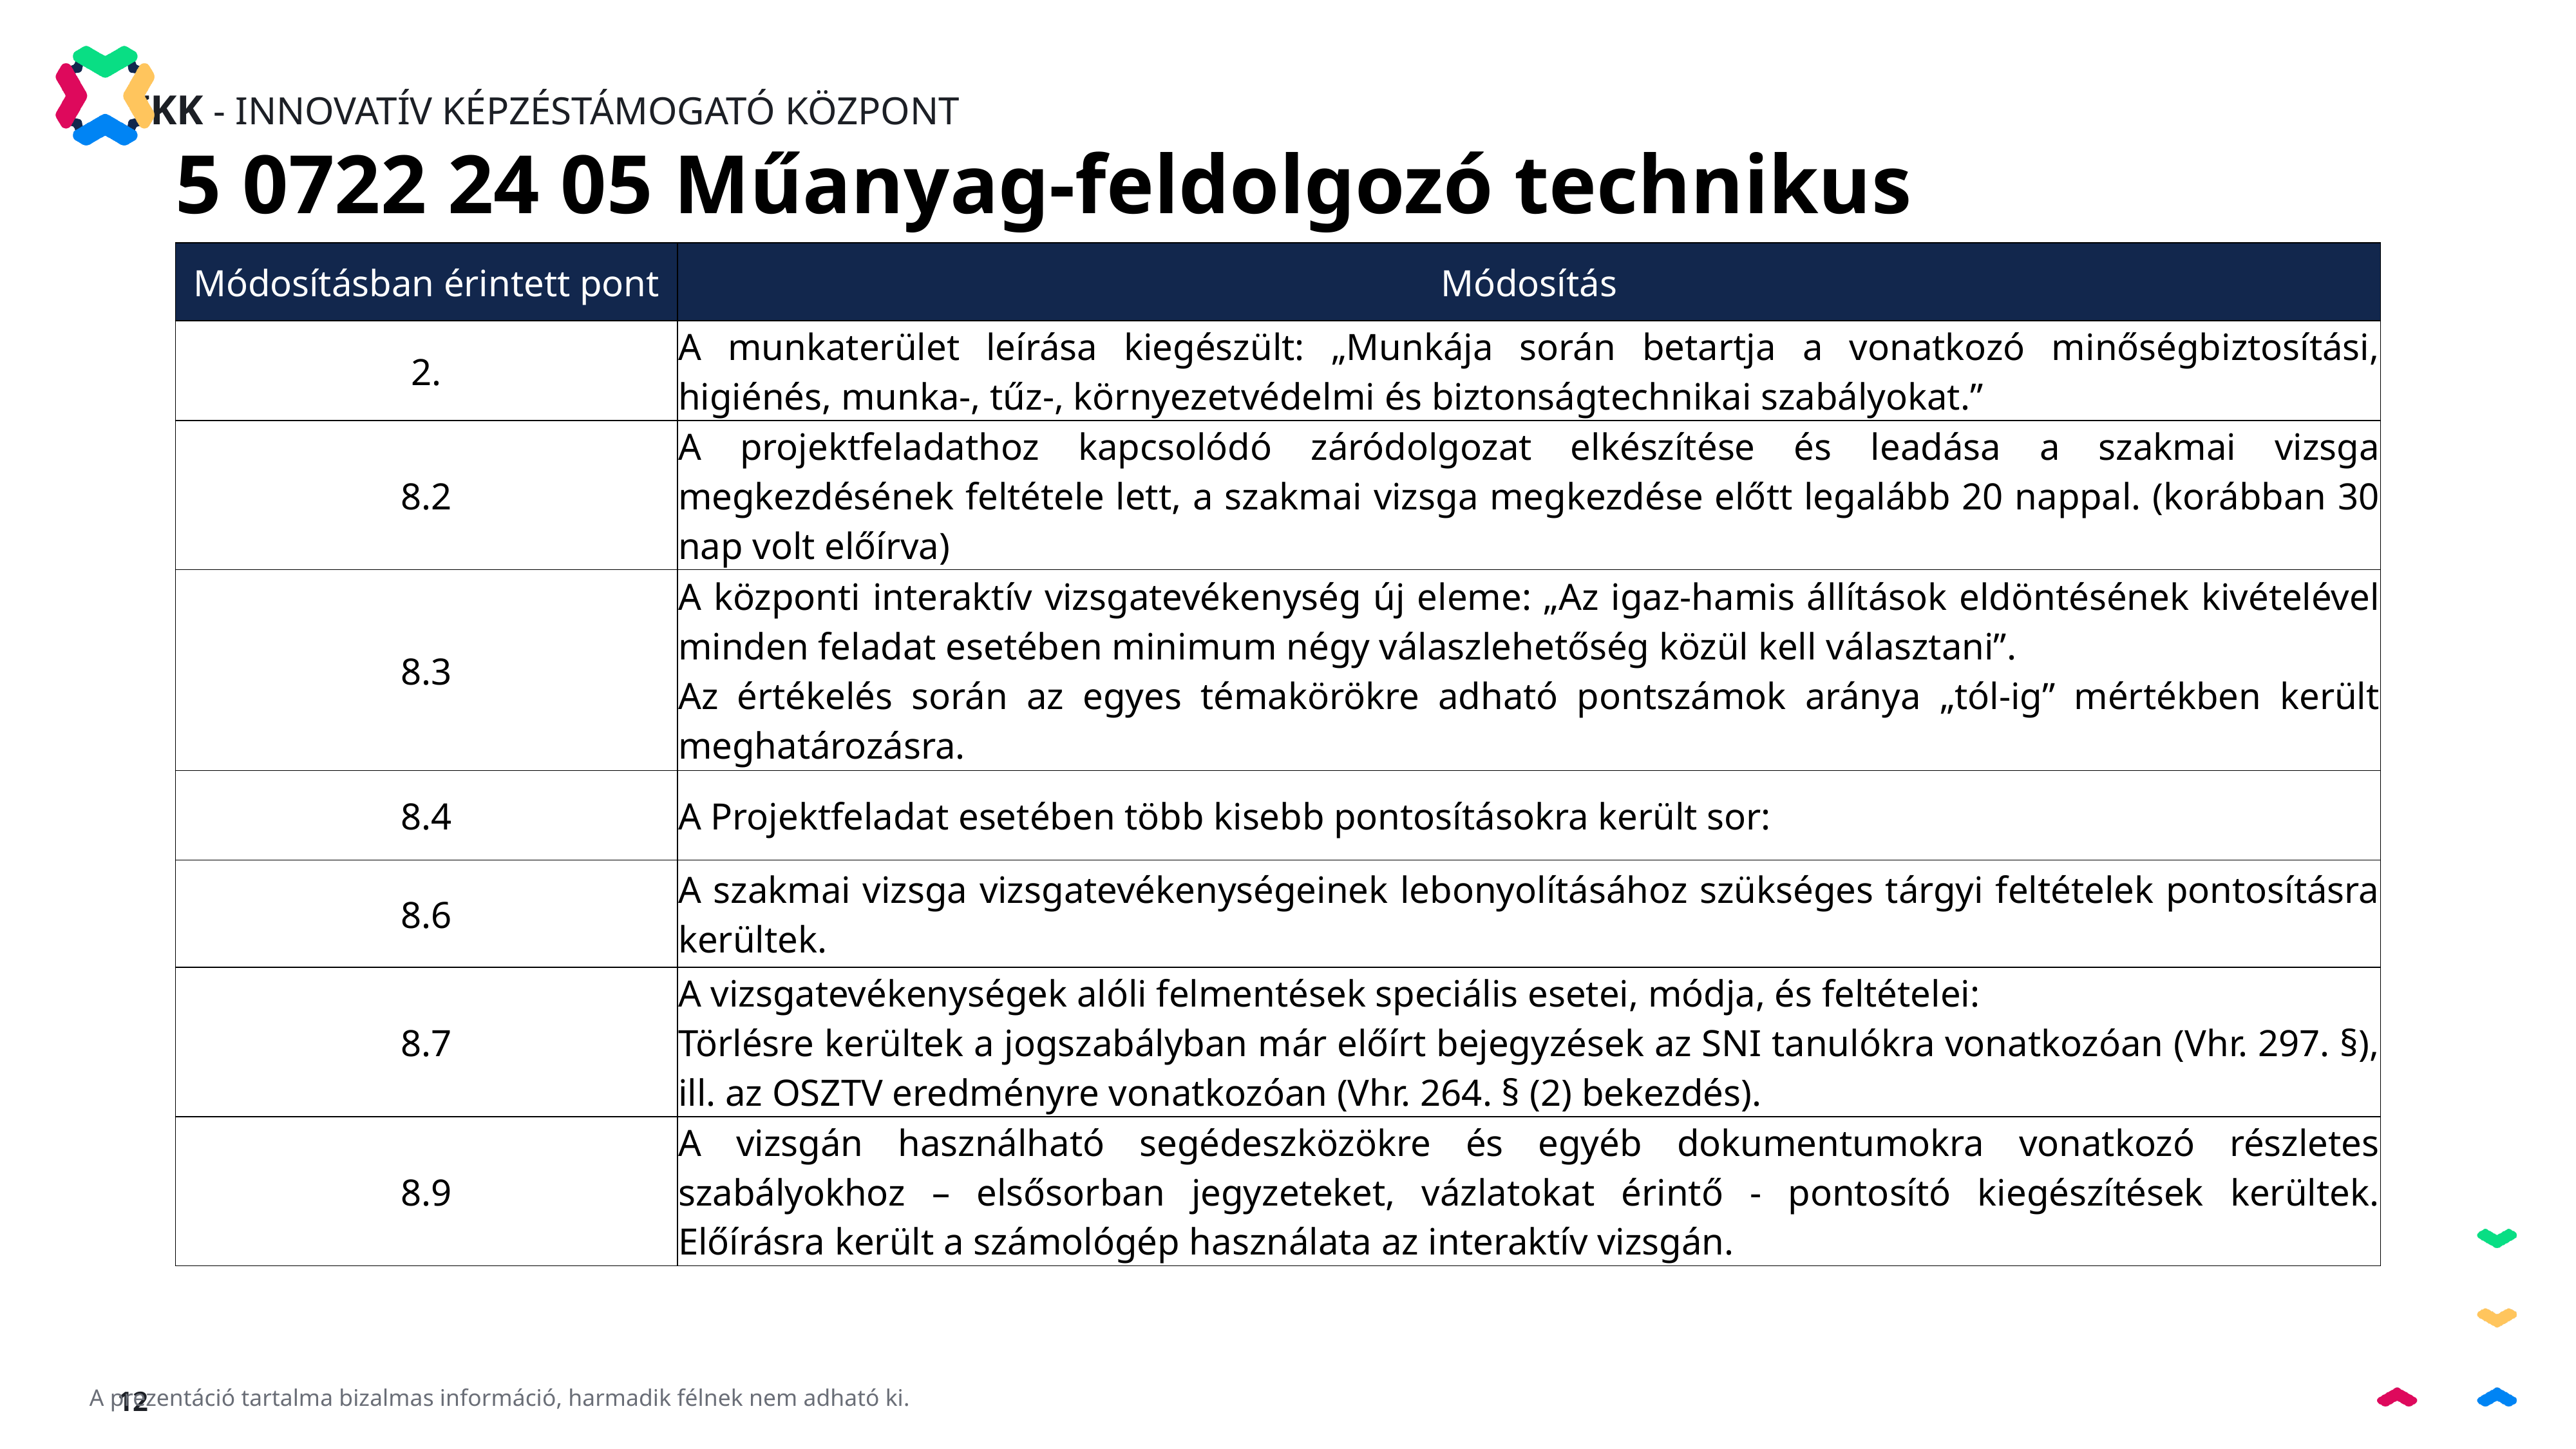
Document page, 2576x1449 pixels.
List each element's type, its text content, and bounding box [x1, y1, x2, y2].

table_cell 2. [176, 321, 677, 420]
table_header Módosításban érintett pont [176, 243, 677, 320]
table_cell 8.2 [176, 421, 677, 569]
table_cell 8.6 [176, 860, 677, 967]
table_cell 8.7 [176, 968, 677, 1116]
table_cell A központi interaktív vizsgatevékenység új eleme: „Az igaz-hamis állítások eldöntésének kivételével minden feladat esetében minimum négy válaszlehetőség közül kell választani”. Az értékelés során az egyes témakörökre adható pontszámok aránya „tól-ig” mértékben került meghatározásra. [678, 570, 2380, 770]
table_cell A projektfeladathoz kapcsolódó záródolgozat elkészítése és leadása a szakmai vizsga megkezdésének feltétele lett, a szakmai vizsga megkezdése előtt legalább 20 nappal. (korábban 30 nap volt előírva) [678, 421, 2380, 569]
table_cell A szakmai vizsga vizsgatevékenységeinek lebonyolításához szükséges tárgyi feltételek pontosításra kerültek. [678, 860, 2380, 967]
list 5 0722 24 05 Műanyag-feldolgozó technikus [175, 133, 2560, 243]
picture [55, 46, 155, 146]
table_cell A vizsgatevékenységek alóli felmentések speciális esetei, módja, és feltételei: Törlésre kerültek a jogszabályban már előírt bejegyzések az SNI tanulókra vonatkozóan (Vhr. 297. §), ill. az OSZTV eredményre vonatkozóan (Vhr. 264. § (2) bekezdés). [678, 968, 2380, 1116]
table_cell A vizsgán használható segédeszközökre és egyéb dokumentumokra vonatkozó részletes szabályokhoz – elsősorban jegyzeteket, vázlatokat érintő - pontosító kiegészítések kerültek. Előírásra került a számológép használata az interaktív vizsgán. [678, 1117, 2380, 1265]
table_header Módosítás [678, 243, 2380, 320]
table_cell A Projektfeladat esetében több kisebb pontosításokra került sor: [678, 771, 2380, 860]
table_cell A munkaterület leírása kiegészült: „Munkája során betartja a vonatkozó minőségbiztosítási, higiénés, munka-, tűz-, környezetvédelmi és biztonságtechnikai szabályokat.” [678, 321, 2380, 420]
table_cell 8.9 [176, 1117, 677, 1265]
table_cell 8.4 [176, 771, 677, 860]
table_cell 8.3 [176, 570, 677, 770]
picture [2377, 1229, 2517, 1406]
